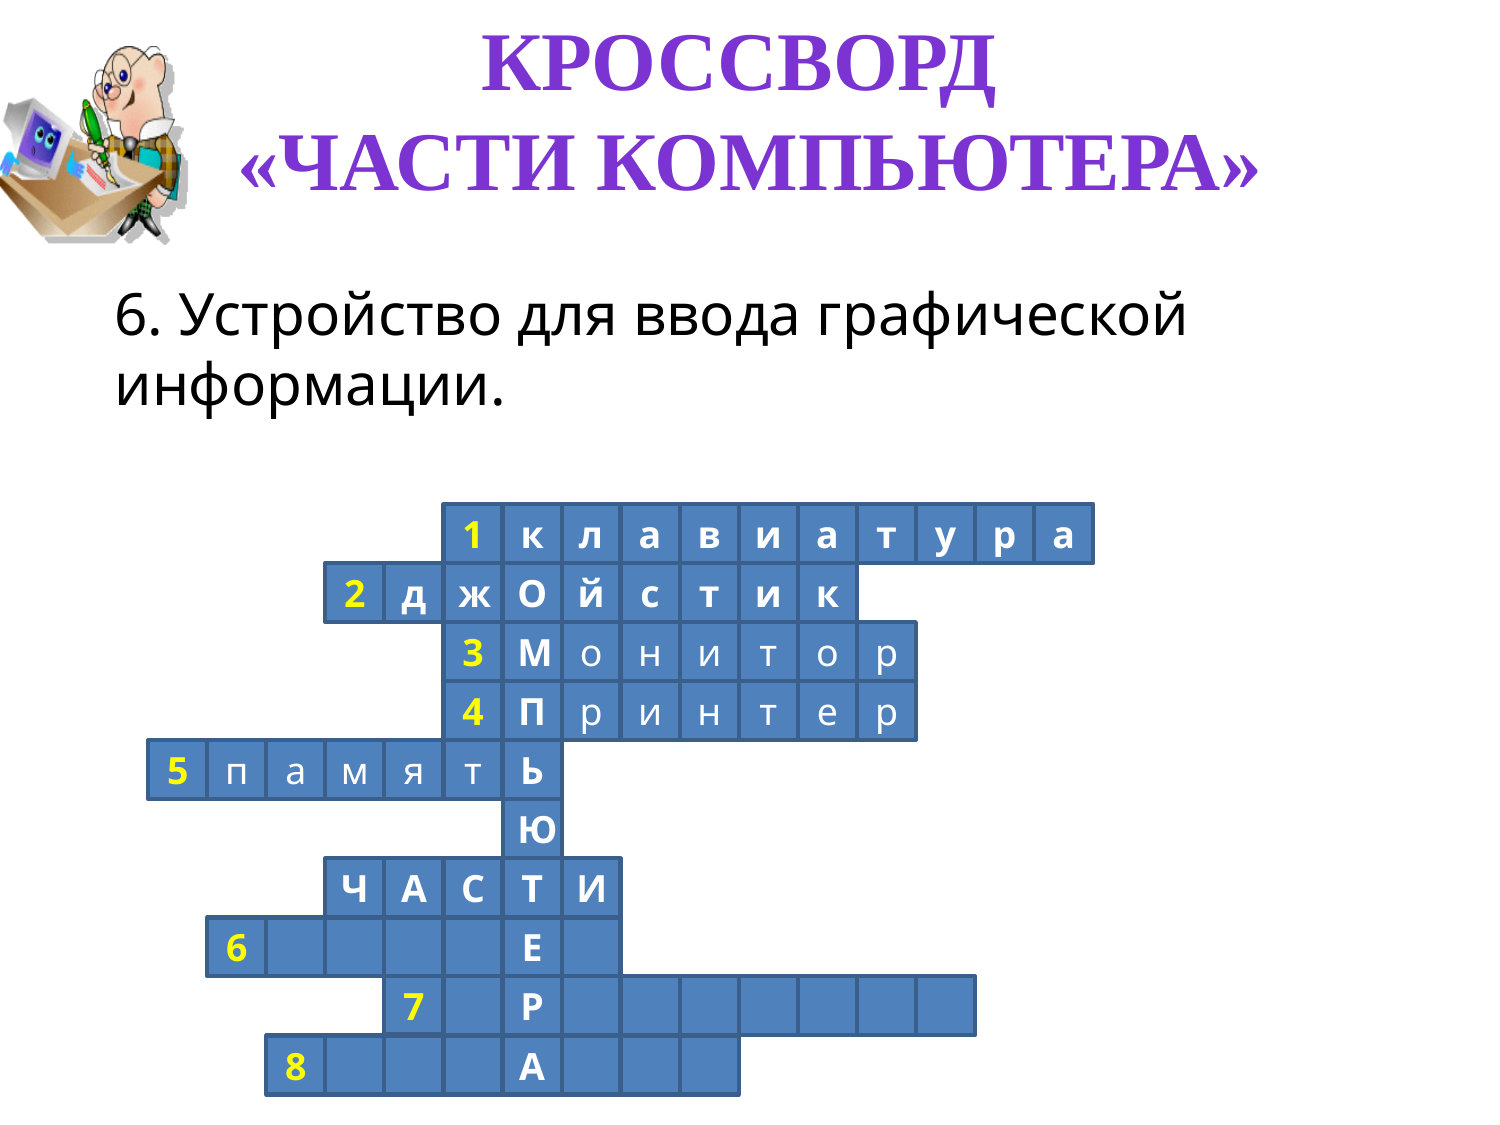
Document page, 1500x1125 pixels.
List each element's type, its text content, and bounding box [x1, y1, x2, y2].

text_box [618, 974, 678, 1033]
text_box 4 [441, 679, 501, 738]
text_box Т [505, 856, 560, 915]
text_box М [505, 620, 564, 679]
text_box [327, 1033, 386, 1097]
text_box 2 [323, 561, 382, 624]
text_box и [737, 502, 796, 561]
text_box а [618, 502, 678, 561]
text_box О [501, 561, 560, 620]
text_box с [618, 561, 678, 620]
text_box ж [441, 561, 501, 620]
text_box д [382, 561, 441, 624]
text_box [678, 1033, 741, 1097]
text_box Р [505, 974, 560, 1033]
text_box у [914, 502, 973, 565]
text_box и [682, 620, 741, 679]
text_box [564, 1033, 618, 1097]
text_box П [501, 679, 560, 738]
text_box т [737, 679, 796, 742]
text_box А [505, 1033, 564, 1097]
text_box о [799, 620, 859, 679]
text_box л [560, 502, 618, 561]
text_box Ч [323, 856, 386, 915]
text_box а [796, 502, 855, 561]
text_box Ю [501, 797, 564, 856]
text_box [446, 1033, 505, 1097]
text_box о [564, 620, 623, 679]
text_box [386, 1033, 446, 1097]
text_box [446, 915, 505, 974]
text_box [386, 915, 446, 974]
text_box [678, 974, 737, 1033]
text_box [737, 974, 796, 1037]
text_box н [678, 679, 737, 742]
text_box р [859, 620, 918, 679]
text_box и [618, 679, 678, 742]
text_box [564, 915, 623, 974]
text_box 7 [382, 974, 446, 1033]
text_box т [446, 738, 505, 801]
text_box п [209, 738, 268, 801]
text_box Кроссворд «Части компьютера» [0, 0, 1500, 215]
text_box 5 [146, 738, 209, 801]
text_box и [737, 561, 800, 620]
text_box в [678, 502, 737, 561]
text_box н [623, 620, 682, 679]
text_box [446, 974, 505, 1033]
text_box 6 [205, 915, 268, 978]
text_box р [973, 502, 1032, 565]
text_box к [800, 561, 859, 620]
text_box С [446, 856, 505, 915]
text_box [327, 915, 386, 978]
text_box [796, 974, 859, 1037]
text_box 8 [264, 1033, 327, 1097]
text_box [859, 974, 918, 1037]
text_box т [741, 620, 800, 679]
text_box т [855, 502, 914, 565]
text_box [918, 974, 977, 1037]
text_box [618, 1033, 678, 1097]
text_box р [855, 679, 918, 742]
text_box 1 [441, 502, 501, 561]
text_box м [327, 738, 386, 801]
text_box [560, 974, 618, 1033]
text_box Е [505, 915, 564, 974]
text_box а [268, 738, 327, 801]
text_box [268, 915, 327, 978]
text_box р [560, 679, 618, 742]
text_box 3 [441, 620, 505, 679]
text_box й [560, 561, 618, 620]
text_box И [560, 856, 623, 915]
text_box я [386, 738, 446, 801]
text_box т [678, 561, 737, 620]
picture [0, 46, 181, 240]
text_box к [501, 502, 560, 561]
text_box Ь [505, 738, 564, 797]
text_box 6. Устройство для ввода графической информации. [81, 269, 1418, 425]
text_box А [386, 856, 446, 915]
text_box е [796, 679, 855, 742]
text_box а [1032, 502, 1095, 565]
